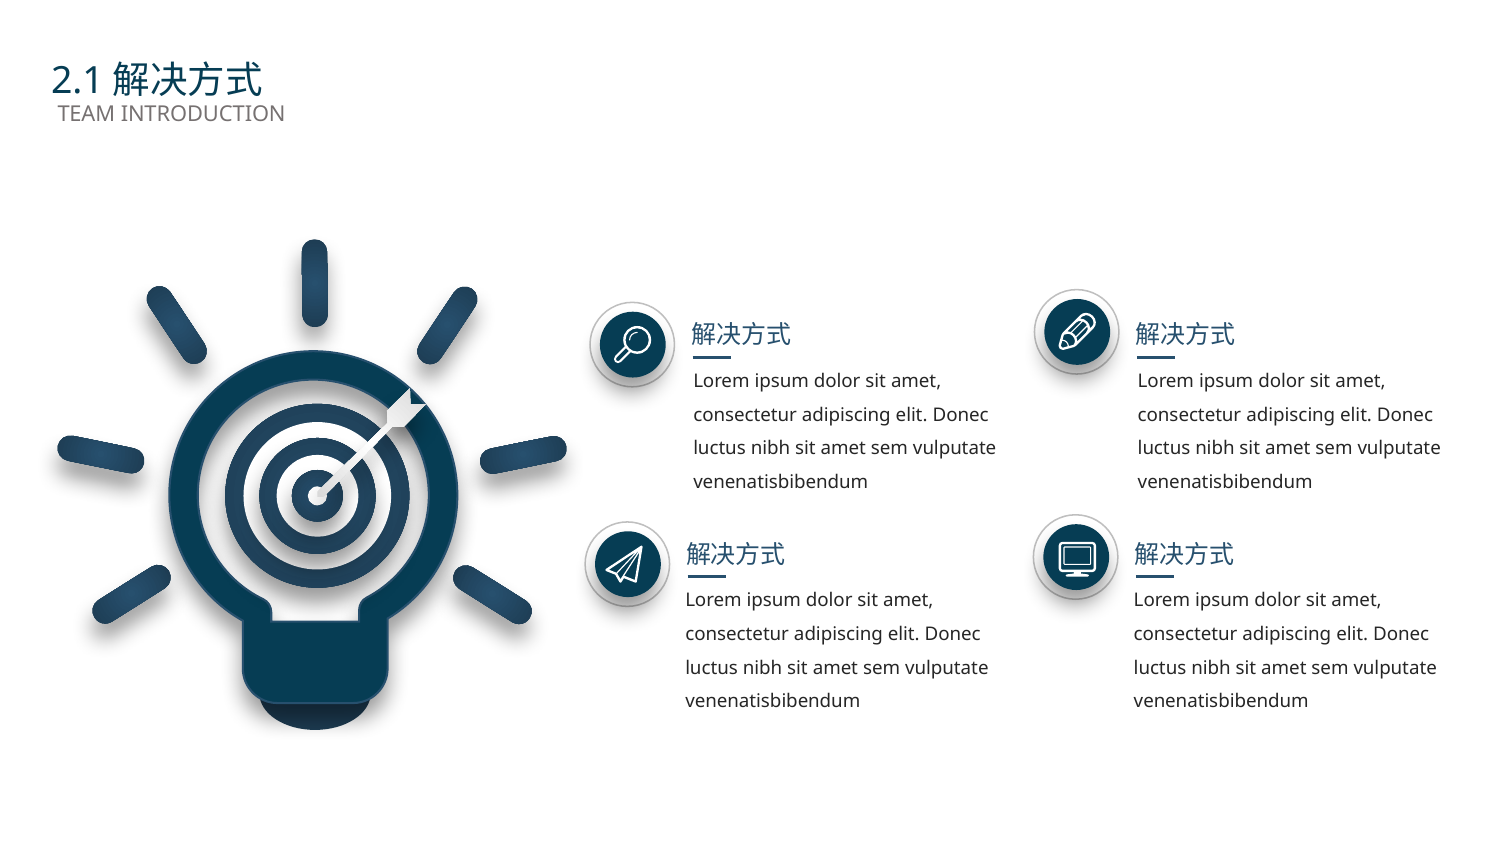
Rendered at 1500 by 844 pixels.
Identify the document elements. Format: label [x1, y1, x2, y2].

text_box [585, 521, 1033, 687]
text_box [56, 238, 568, 730]
text_box [57, 44, 302, 134]
text_box [1034, 289, 1489, 468]
text_box [590, 302, 1045, 468]
text_box [1033, 514, 1485, 687]
